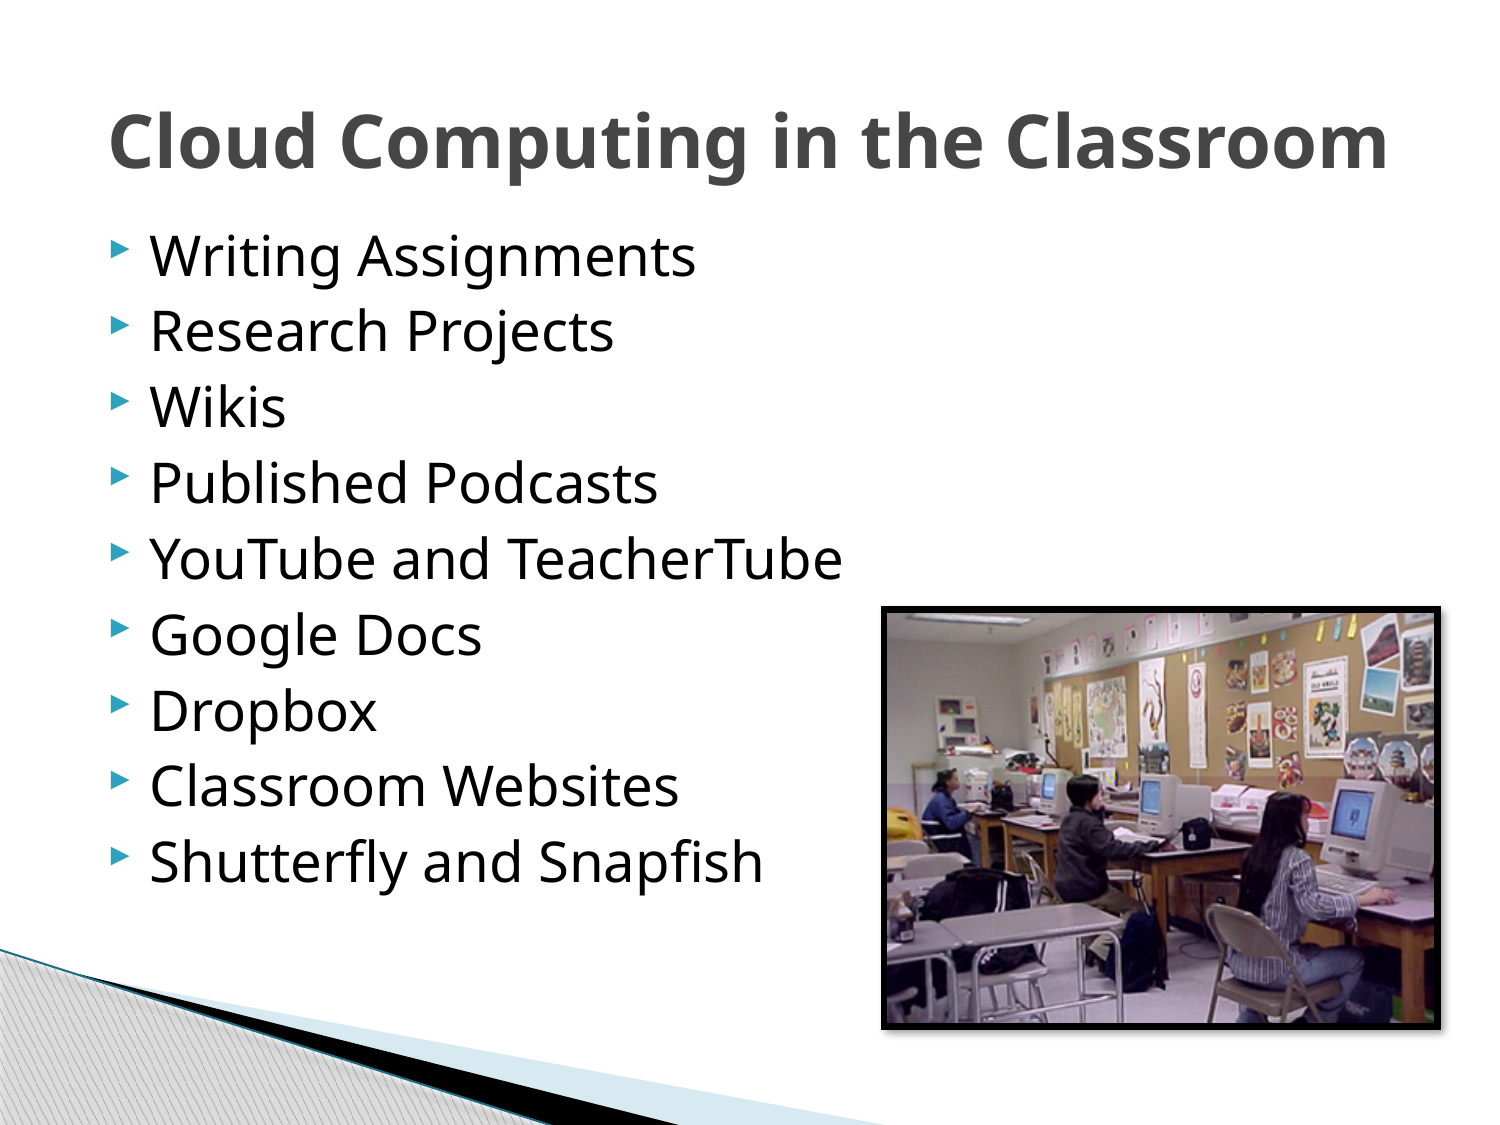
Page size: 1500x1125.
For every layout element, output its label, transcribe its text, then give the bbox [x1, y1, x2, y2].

picture [887, 612, 1435, 1024]
list Writing Assignments Research Projects Wikis Published Podcasts YouTube and TeacherTube Google Docs Dropbox Classroom Websites Shutterfly and Snapfish [75, 233, 913, 986]
title Cloud Computing in the Classroom [75, 45, 1425, 233]
